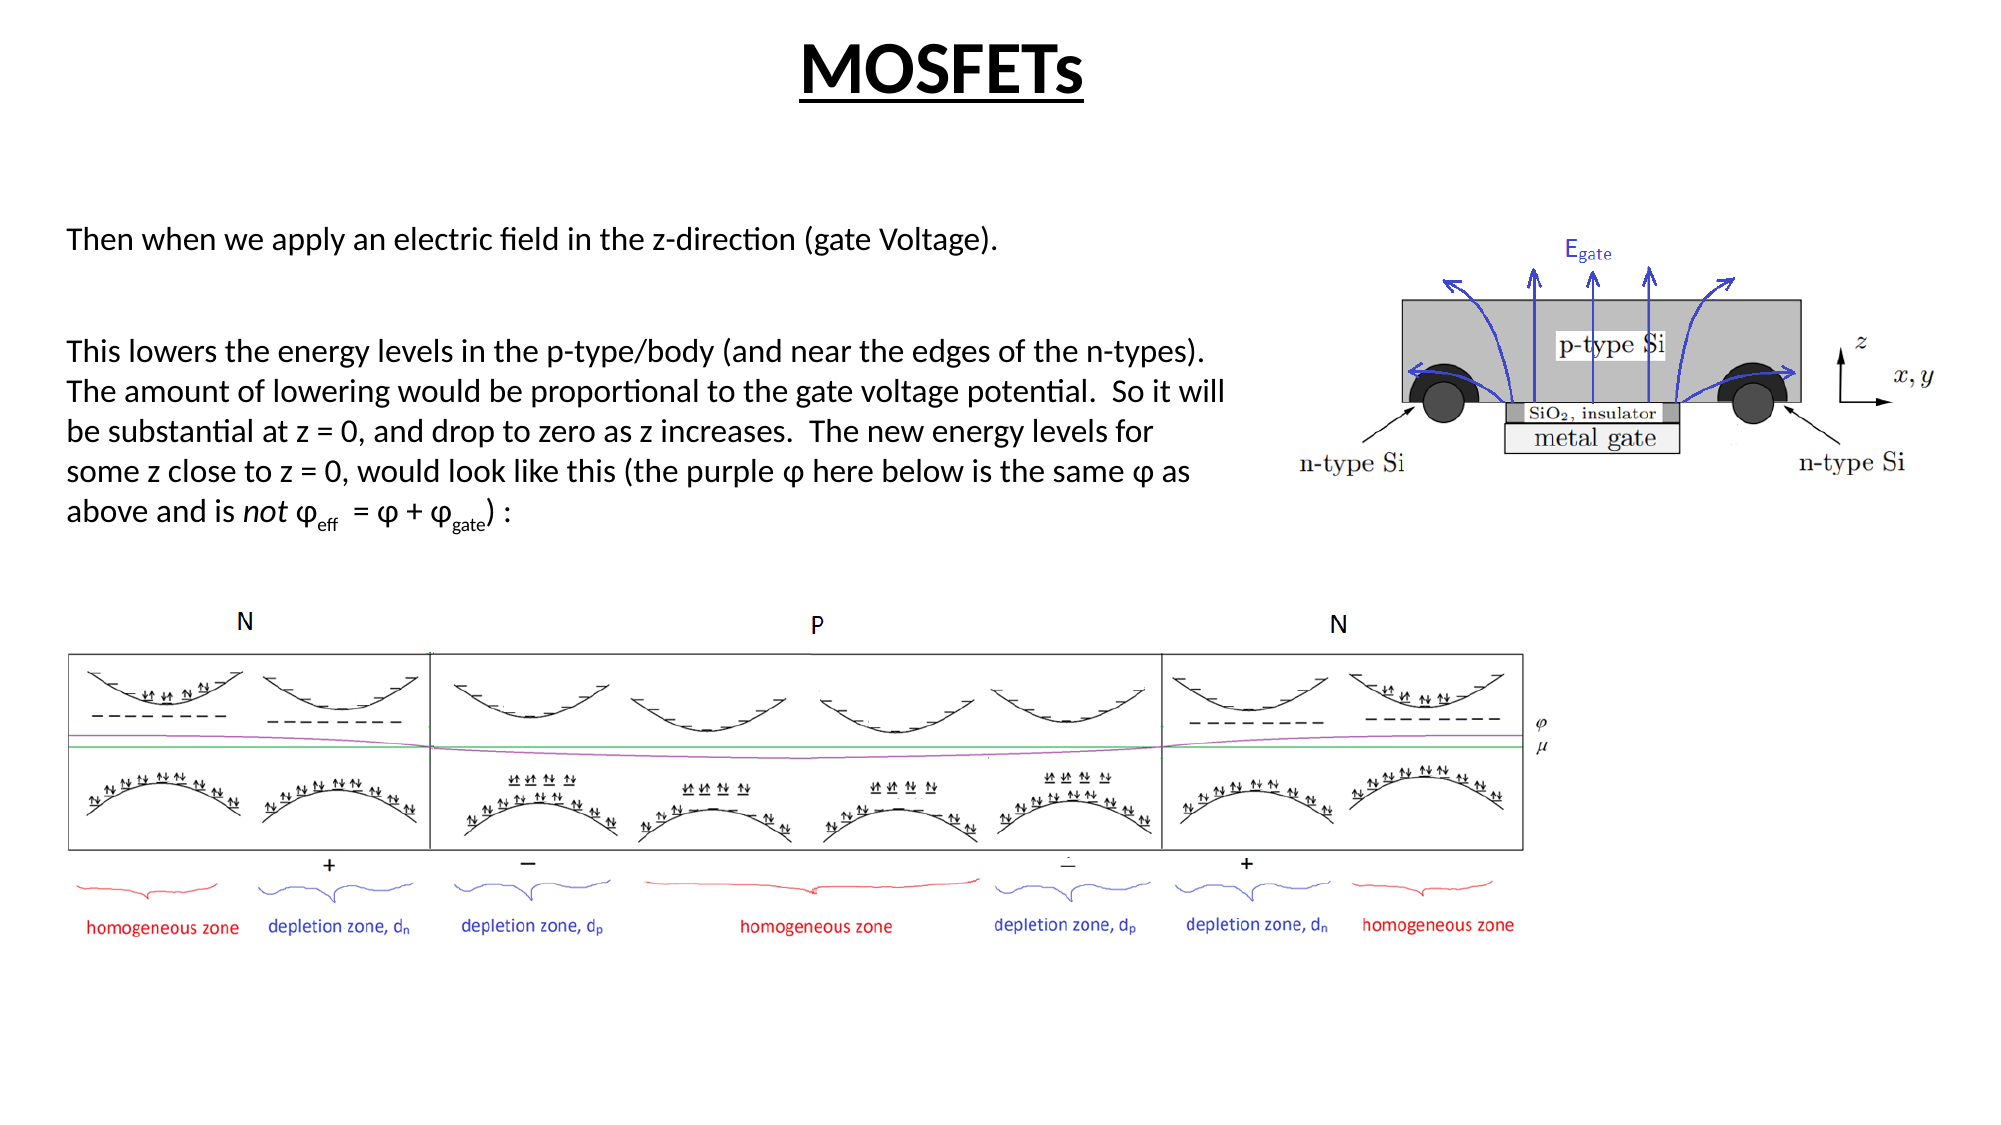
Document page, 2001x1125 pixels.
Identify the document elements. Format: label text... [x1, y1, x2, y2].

picture [1292, 231, 1949, 489]
title MOSFETs [706, 15, 1178, 118]
text_box This lowers the energy levels in the p-type/body (and near the edges of the n-types). The amount of lowering would be proportional to the gate voltage potential. So it will be substantial at z = 0, and drop to zero as z increases. The new energy levels for some z close to z = 0, would look like this (the purple φ here below is the same φ as above and is not φeff = φ + φgate) : [51, 322, 1246, 543]
picture [51, 603, 1557, 954]
text_box Then when we apply an electric field in the z-direction (gate Voltage). [51, 210, 1102, 265]
